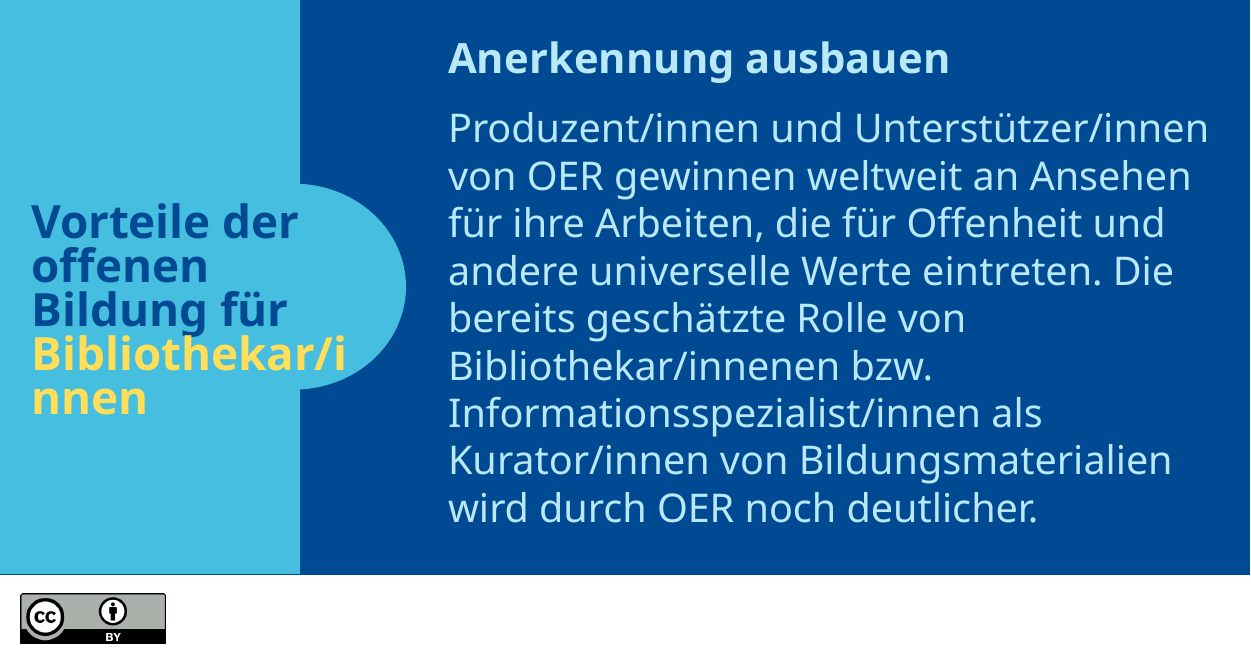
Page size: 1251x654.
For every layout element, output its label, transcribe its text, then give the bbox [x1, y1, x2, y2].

text_box Vorteile der offenen Bildung für Bibliothekar/innen [19, 191, 361, 436]
text_box [0, 582, 1250, 654]
picture [20, 592, 166, 645]
text_box [252, 183, 336, 191]
text_box [361, 204, 407, 370]
text_box [0, 0, 301, 574]
text_box Anerkennung ausbauen Produzent/innen und Unterstützer/innen von OER gewinnen weltweit an Ansehen für ihre Arbeiten, die für Offenheit und andere universelle Werte eintreten. Die bereits geschätzte Rolle von Bibliothekar/innenen bzw. Informationsspezialist/innen als Kurator/innen von Bildungsmaterialien wird durch OER noch deutlicher. [435, 20, 1239, 543]
